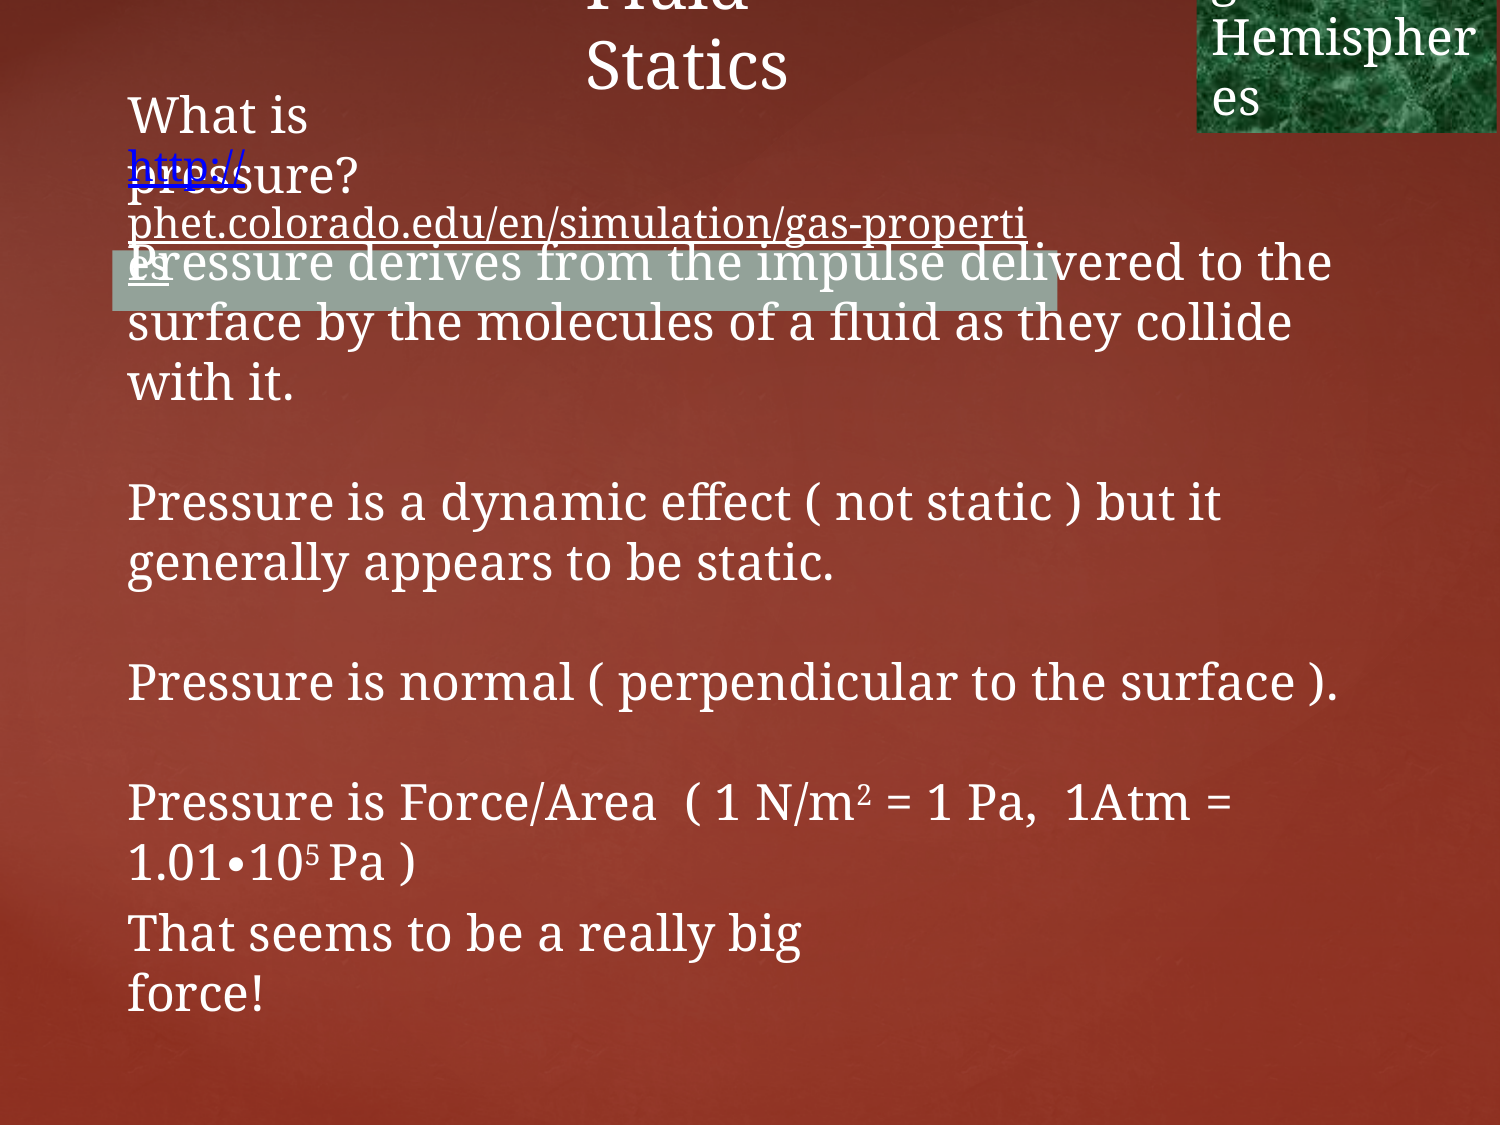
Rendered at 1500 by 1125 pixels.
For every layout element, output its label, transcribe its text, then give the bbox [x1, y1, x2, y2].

text_box http://phet.colorado.edu/en/simulation/gas-properties [112, 250, 1058, 311]
text_box Magdeburg Hemispheres [1196, 0, 1497, 133]
text_box That seems to be a really big force! [112, 937, 833, 1029]
text_box Pressure derives from the impulse delivered to the surface by the molecules of a fluid as they collide with it. Pressure is a dynamic effect ( not static ) but it generally appears to be static. Pressure is normal ( perpendicular to the surface ). Pressure is Force/Area ( 1 N/m2 = 1 Pa, 1Atm = 1.01∙105 Pa ) [112, 350, 1410, 899]
text_box [127, 311, 1013, 347]
text_box Fluid Statics [570, 32, 923, 111]
text_box What is pressure? [112, 120, 488, 212]
